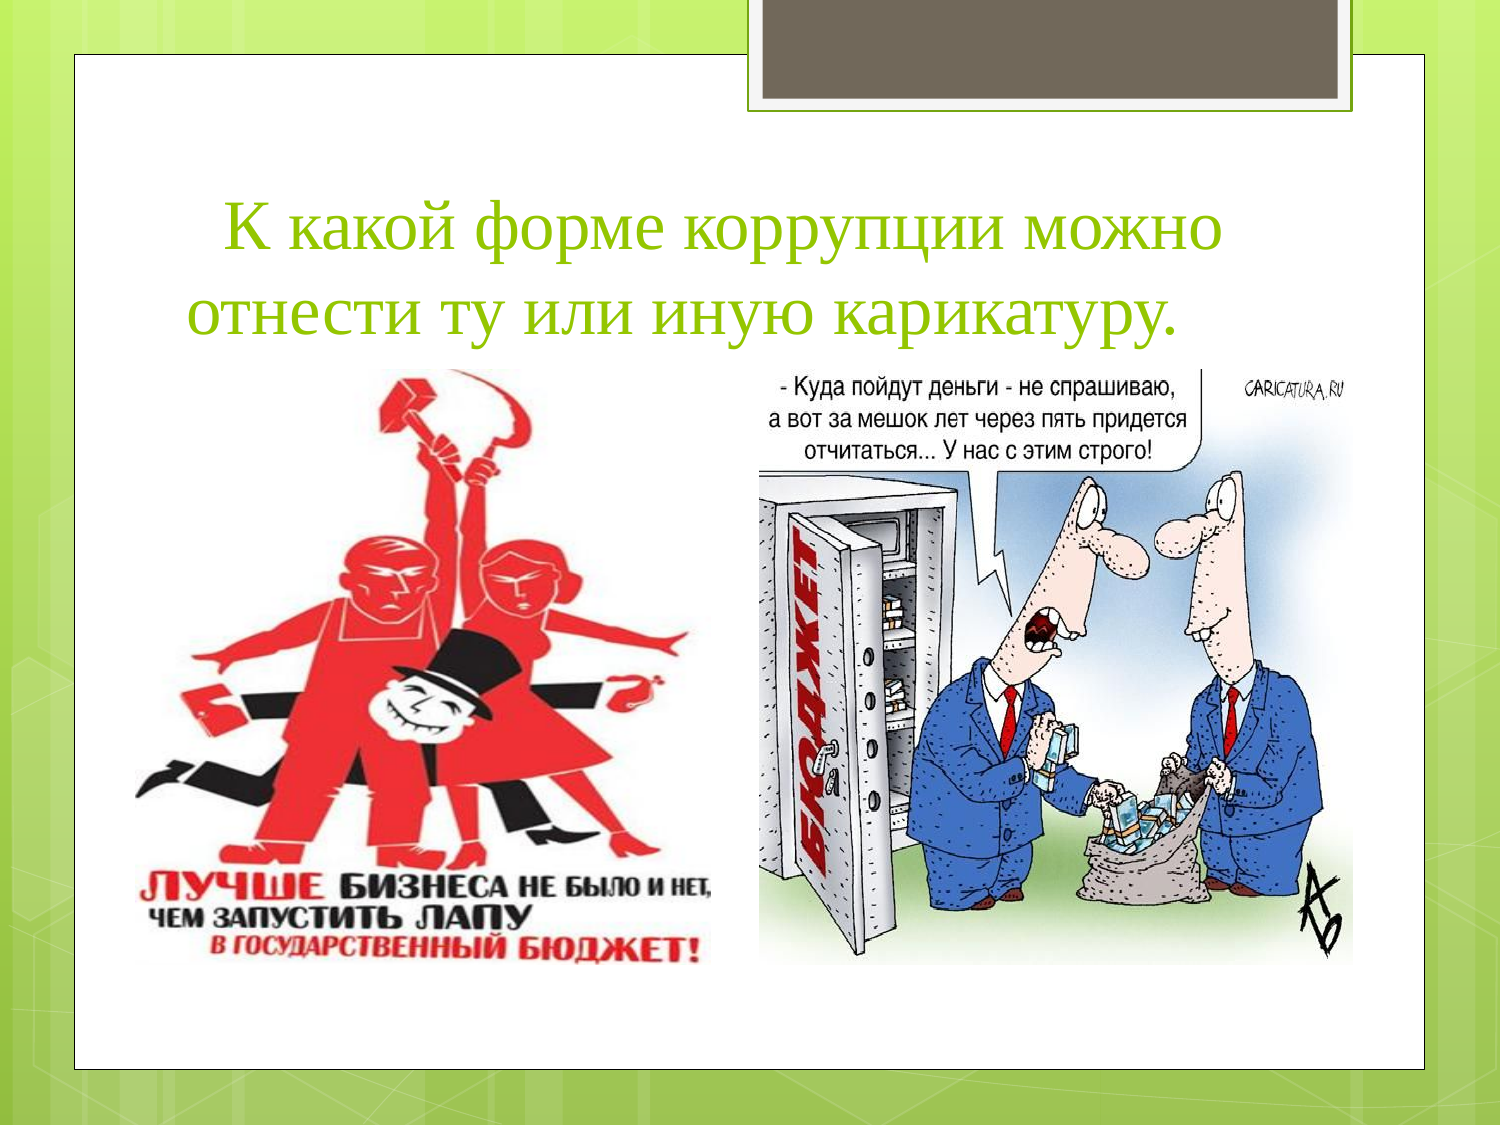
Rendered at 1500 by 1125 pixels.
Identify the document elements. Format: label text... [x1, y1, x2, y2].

picture [759, 369, 1353, 965]
picture [135, 369, 711, 965]
title К какой форме коррупции можно отнести ту или иную карикатуру. [171, 168, 1324, 357]
